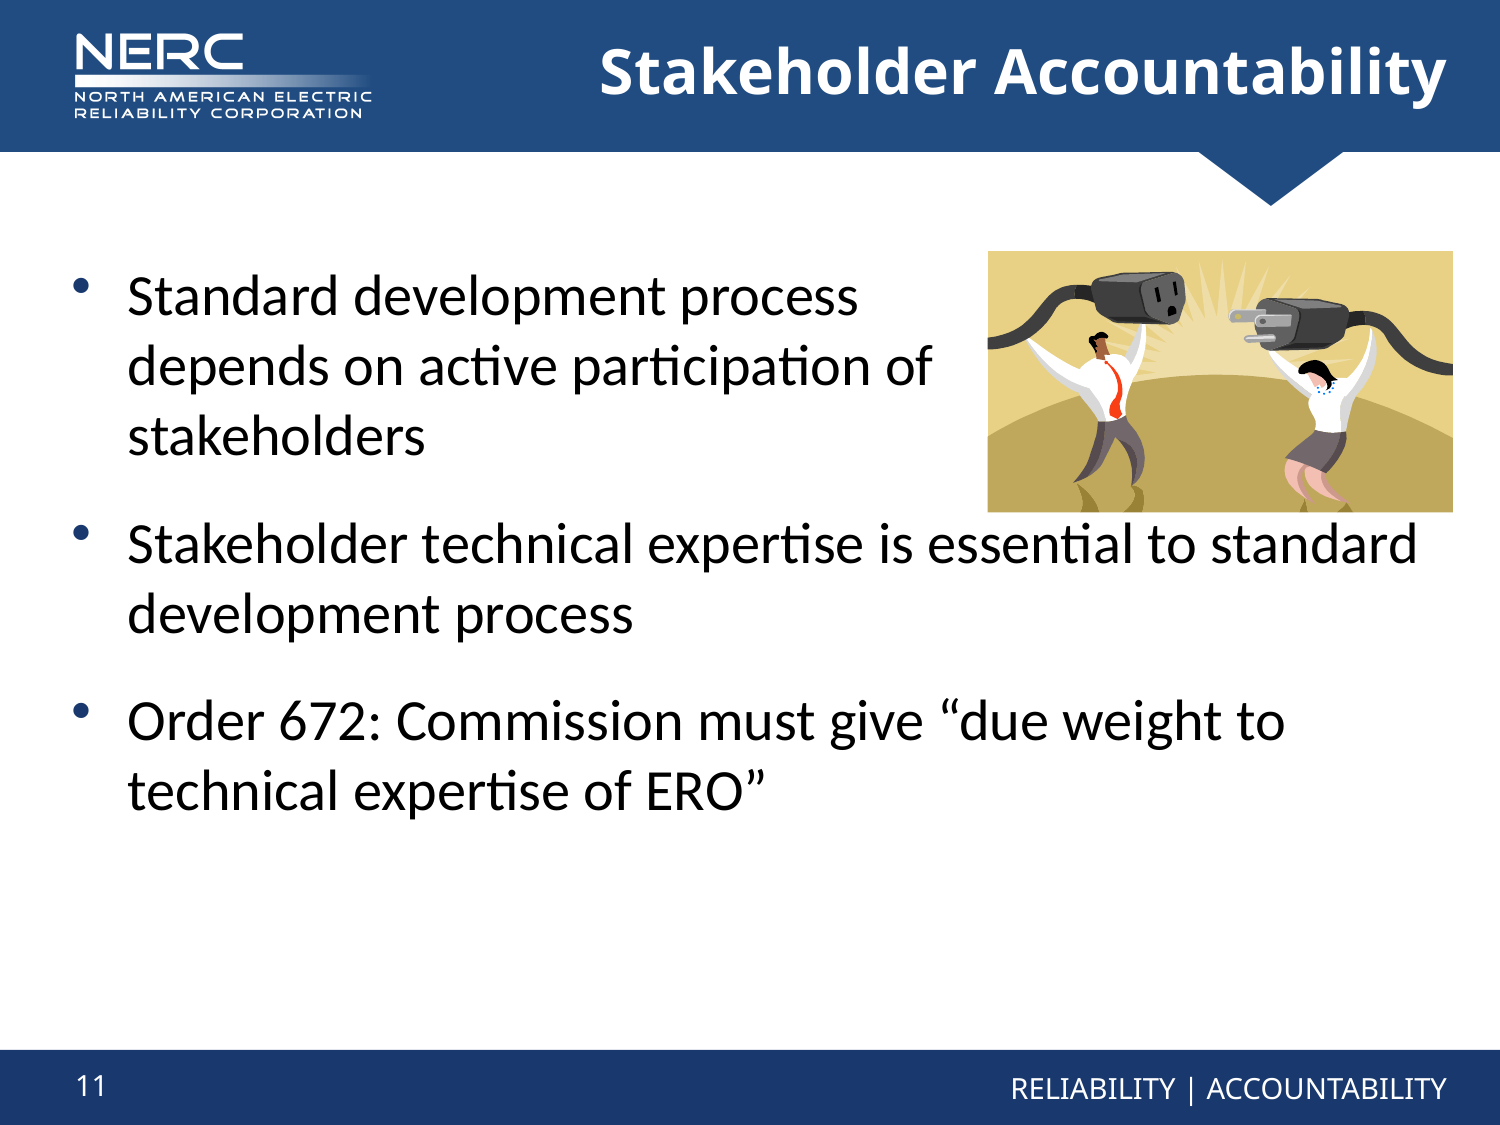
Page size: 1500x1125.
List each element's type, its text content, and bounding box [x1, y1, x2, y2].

picture [987, 250, 1454, 513]
list Standard development process depends on active participation of stakeholders Stakeholder technical expertise is essential to standard development process Order 672: Commission must give “due weight to technical expertise of ERO” [56, 249, 1438, 1045]
title Stakeholder Accountability [474, 24, 1463, 133]
picture [0, 0, 1500, 206]
